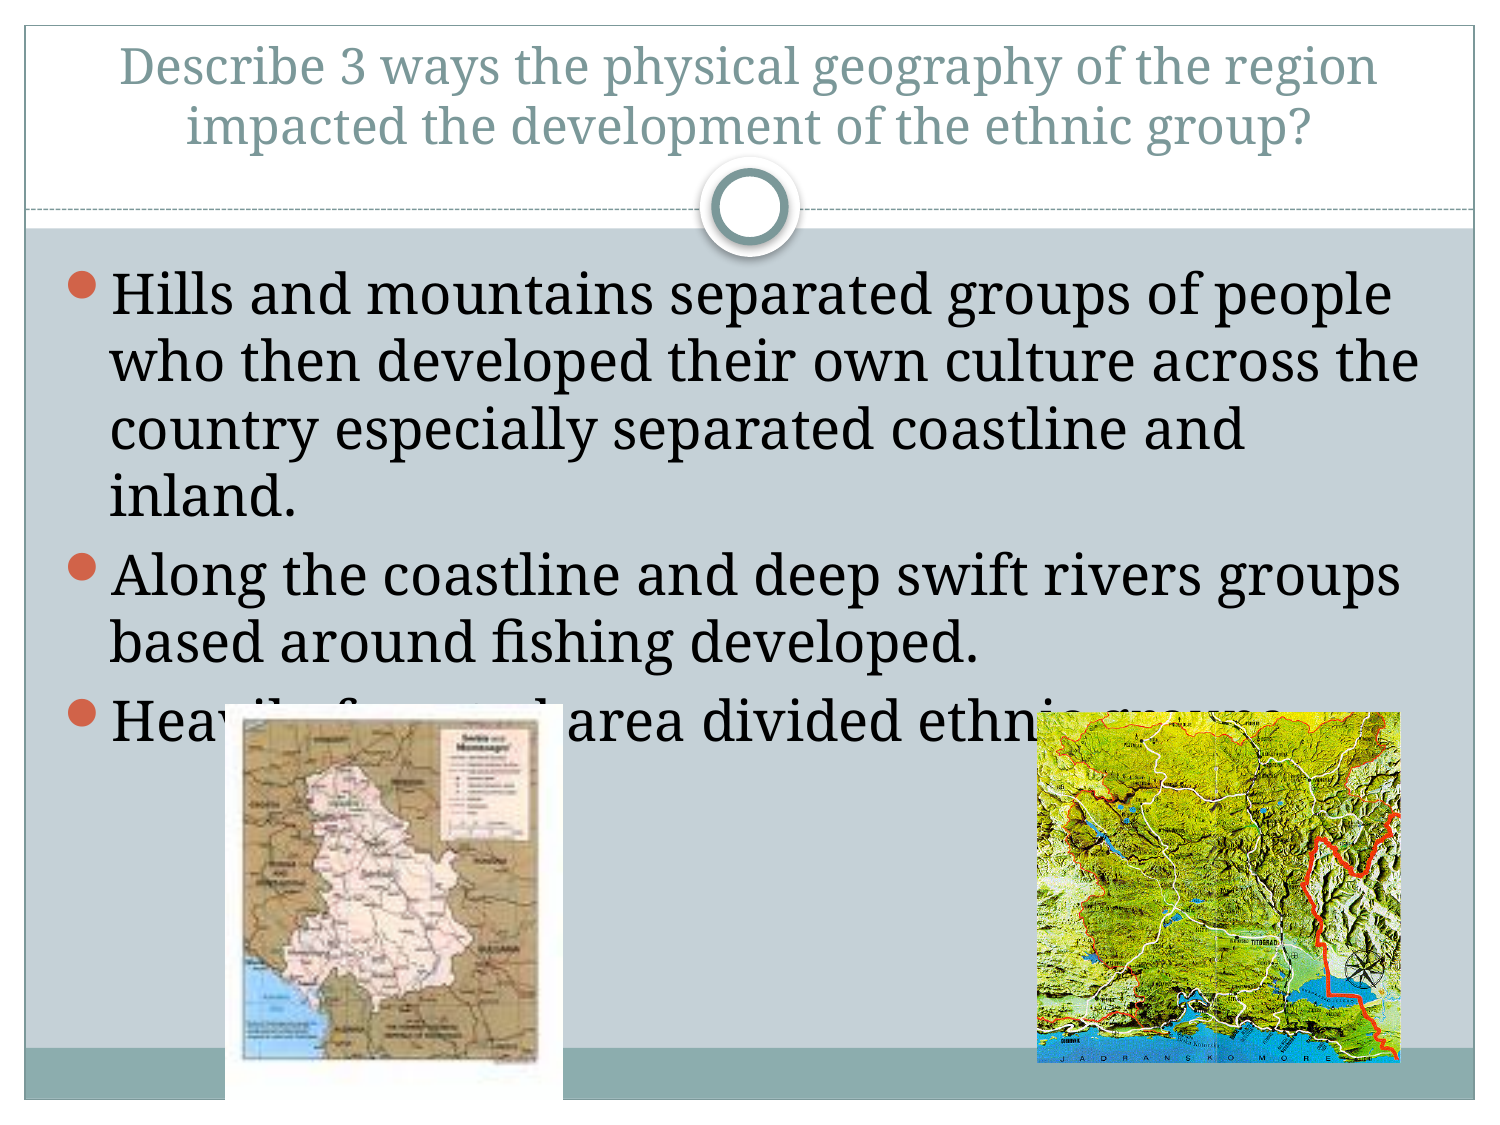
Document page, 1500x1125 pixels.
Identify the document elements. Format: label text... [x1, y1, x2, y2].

picture [1247, 1044, 1256, 1051]
picture [1037, 712, 1401, 1063]
title Describe 3 ways the physical geography of the region impacted the development of the ethnic group? [49, 37, 1450, 162]
picture [224, 704, 563, 1101]
list Hills and mountains separated groups of people who then developed their own culture across the country especially separated coastline and inland. Along the coastline and deep swift rivers groups based around fishing developed. Heavily forested area divided ethnic groups [49, 250, 1445, 1001]
